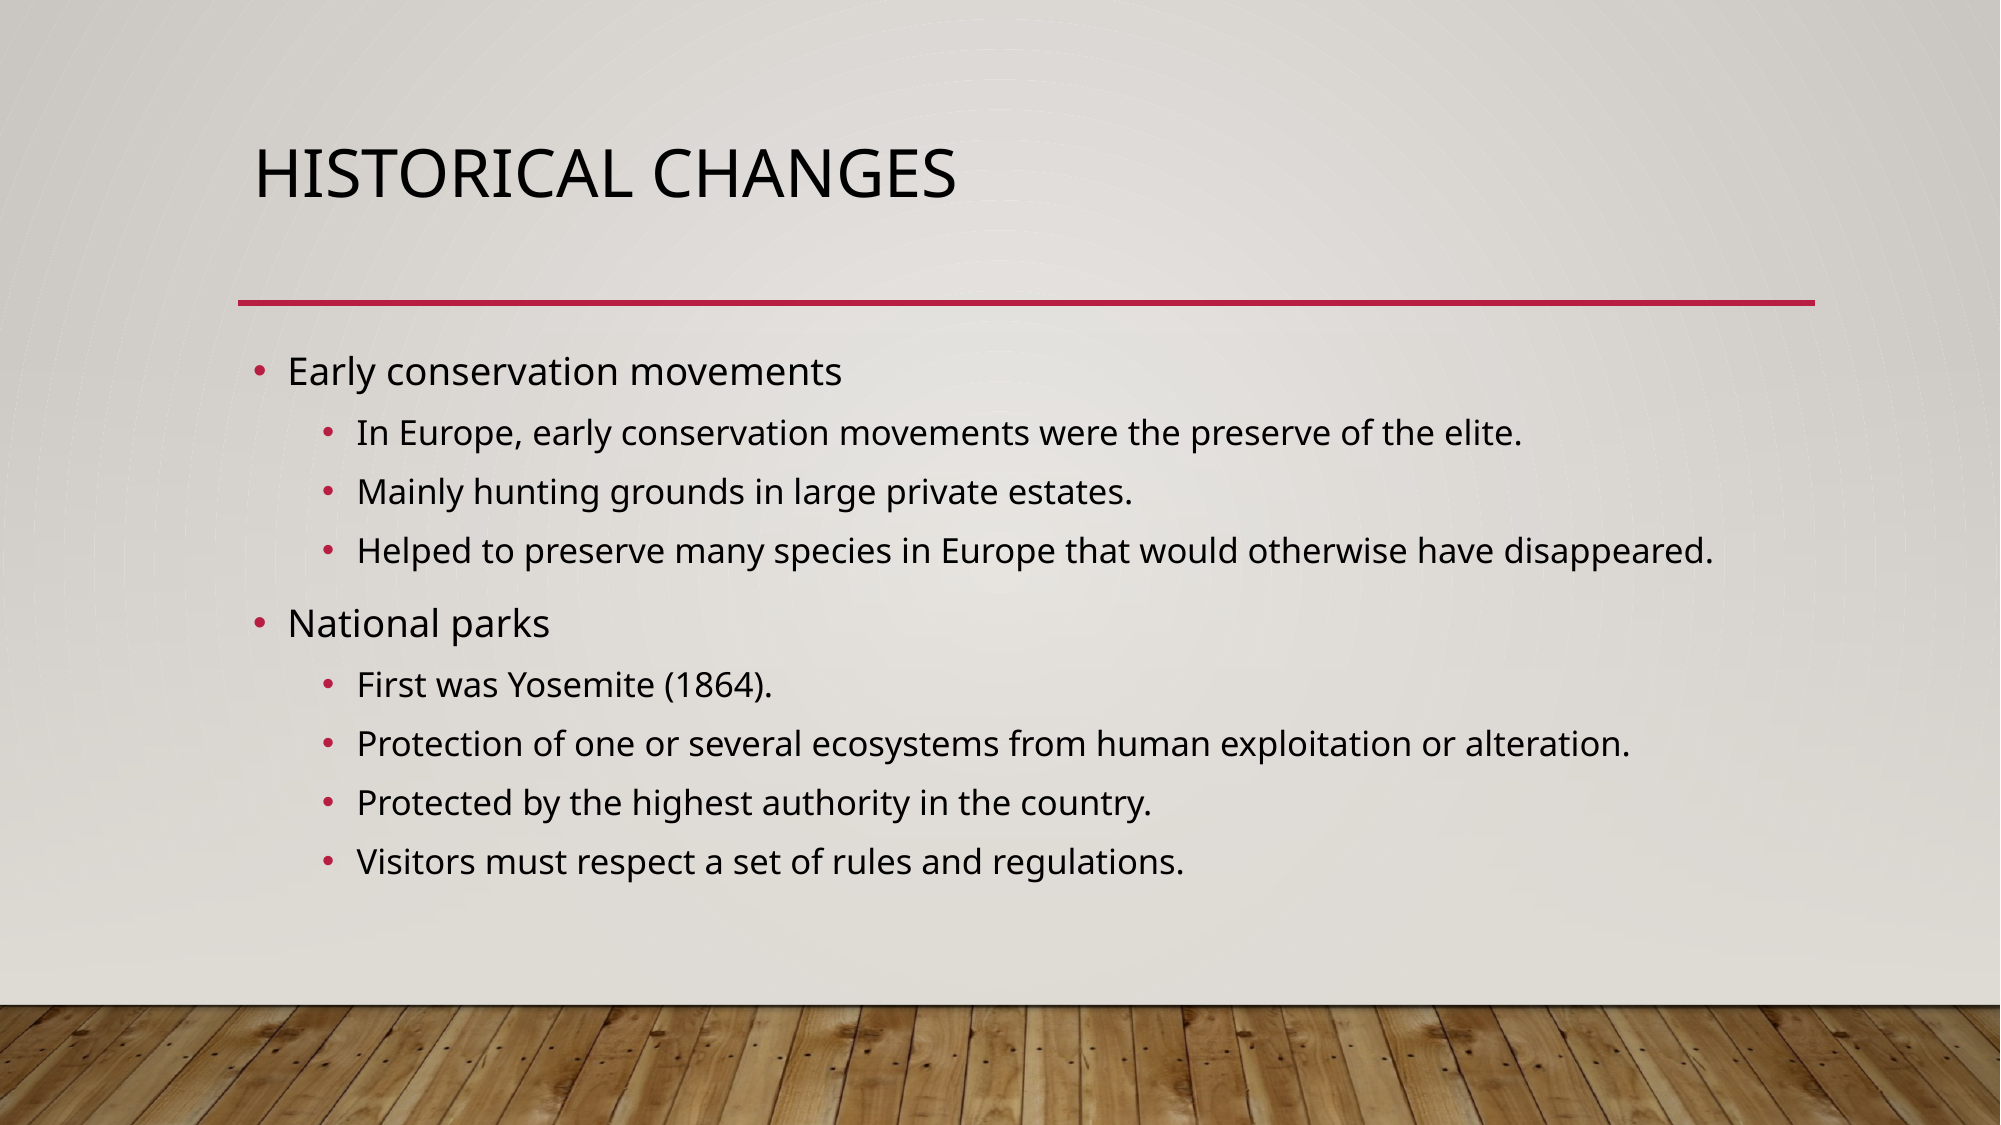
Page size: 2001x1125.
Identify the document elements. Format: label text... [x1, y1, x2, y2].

list Early conservation movements In Europe, early conservation movements were the preserve of the elite. Mainly hunting grounds in large private estates. Helped to preserve many species in Europe that would otherwise have disappeared. National parks First was Yosemite (1864). Protection of one or several ecosystems from human exploitation or alteration. Protected by the highest authority in the country. Visitors must respect a set of rules and regulations. [238, 330, 1814, 897]
title Historical Changes [238, 131, 1814, 305]
picture [0, 1005, 2000, 1125]
